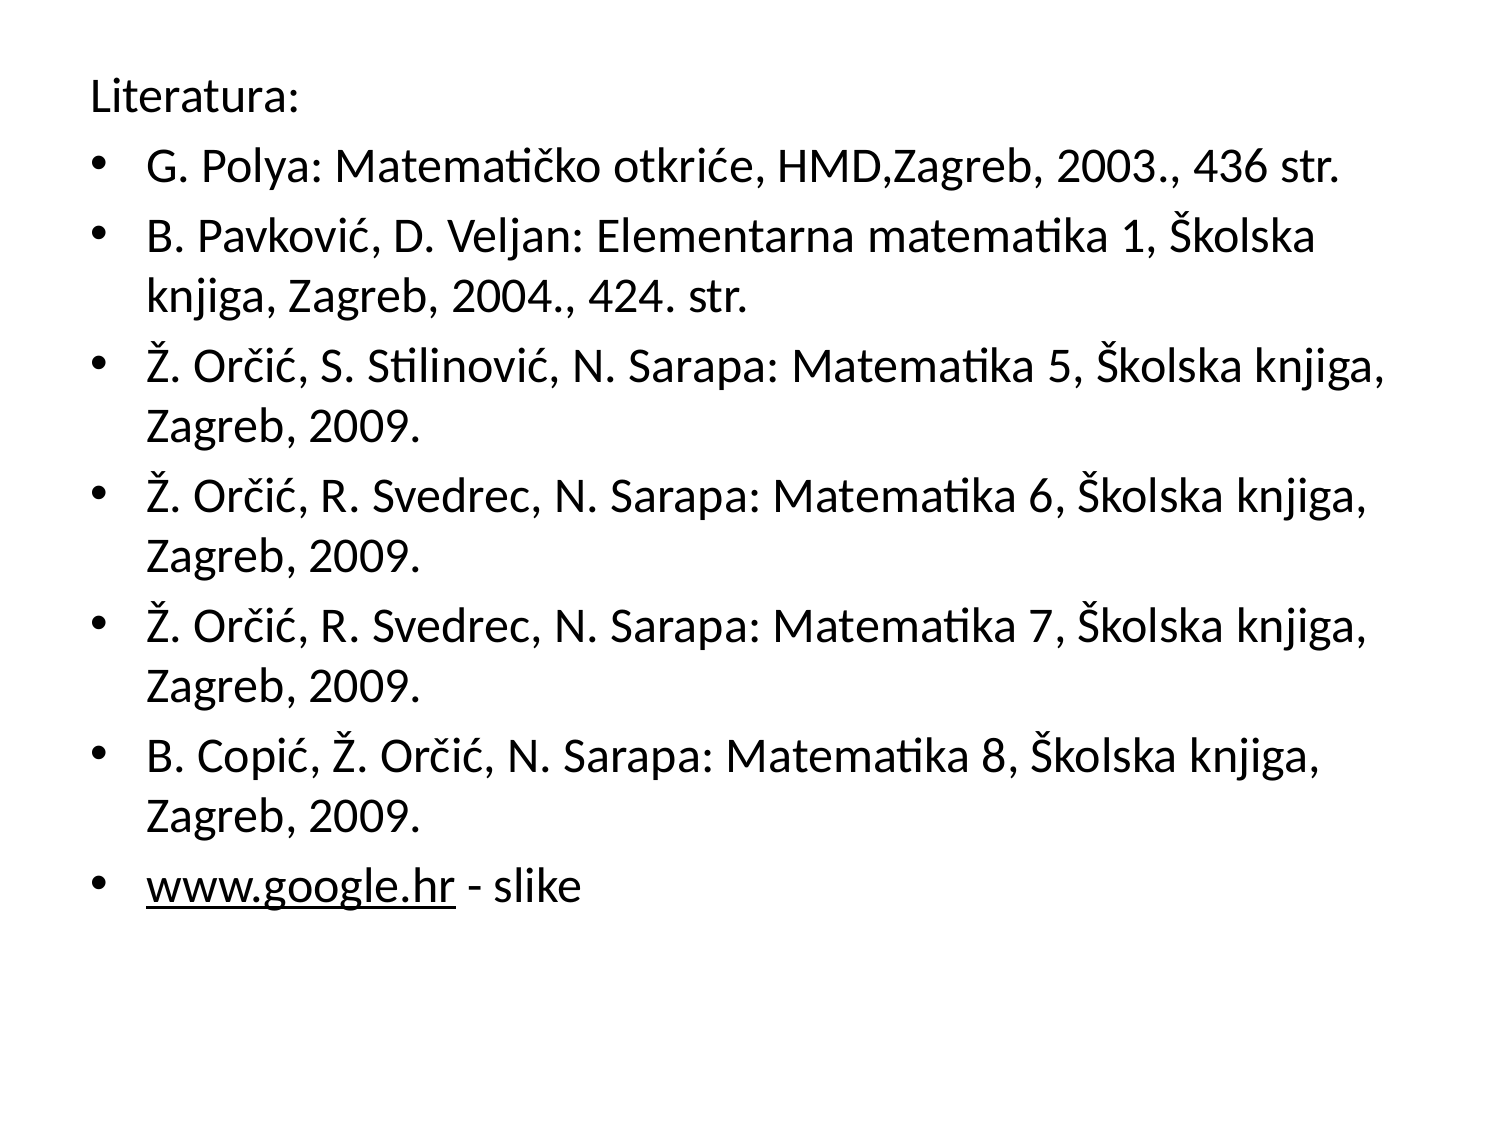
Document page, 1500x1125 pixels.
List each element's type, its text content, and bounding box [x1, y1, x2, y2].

list Literatura: G. Polya: Matematičko otkriće, HMD,Zagreb, 2003., 436 str. B. Pavković, D. Veljan: Elementarna matematika 1, Školska knjiga, Zagreb, 2004., 424. str. Ž. Orčić, S. Stilinović, N. Sarapa: Matematika 5, Školska knjiga, Zagreb, 2009. Ž. Orčić, R. Svedrec, N. Sarapa: Matematika 6, Školska knjiga, Zagreb, 2009. Ž. Orčić, R. Svedrec, N. Sarapa: Matematika 7, Školska knjiga, Zagreb, 2009. B. Copić, Ž. Orčić, N. Sarapa: Matematika 8, Školska knjiga, Zagreb, 2009. www.google.hr - slike [74, 54, 1426, 1006]
